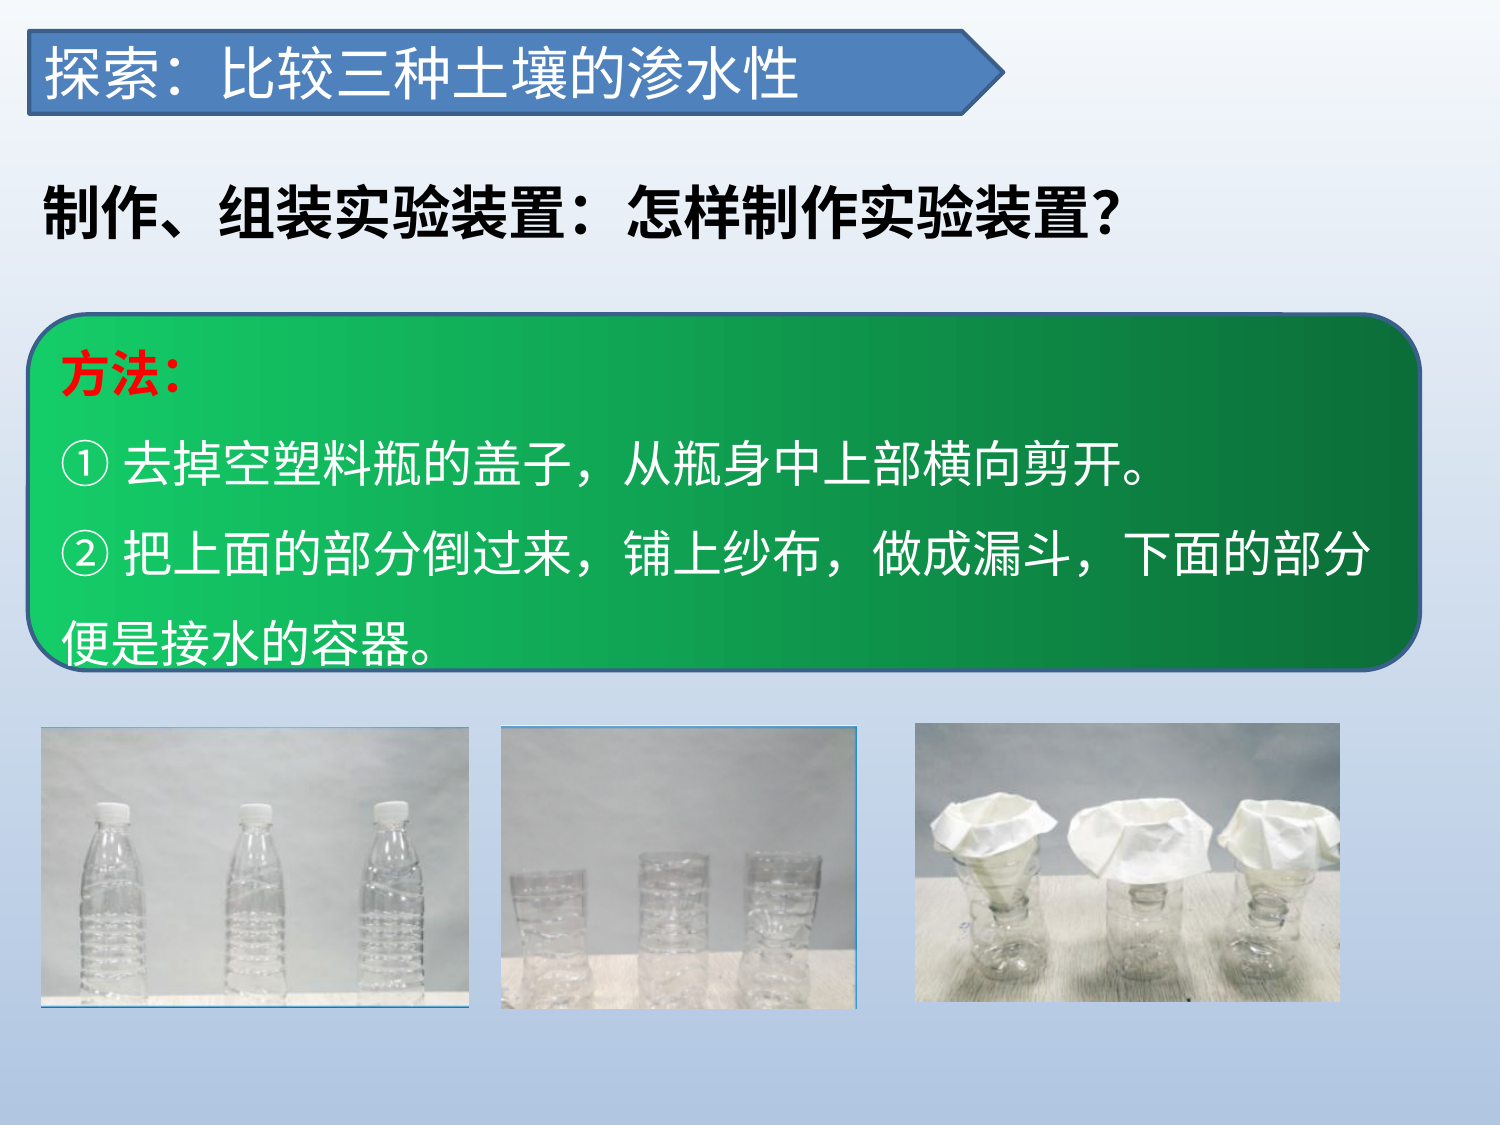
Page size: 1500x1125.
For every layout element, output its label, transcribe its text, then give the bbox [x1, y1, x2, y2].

text_box 方法： ①去掉空塑料瓶的盖子，从瓶身中上部横向剪开。 ②把上面的部分倒过来，铺上纱布，做成漏斗，下面的部分便是接水的容器。 [25, 312, 1423, 673]
text_box 探索：比较三种土壤的渗水性 [27, 28, 1006, 116]
picture [501, 725, 857, 1009]
picture [41, 727, 469, 1008]
text_box 制作、组装实验装置：怎样制作实验装置？ [27, 133, 1280, 254]
picture [914, 722, 1340, 1002]
